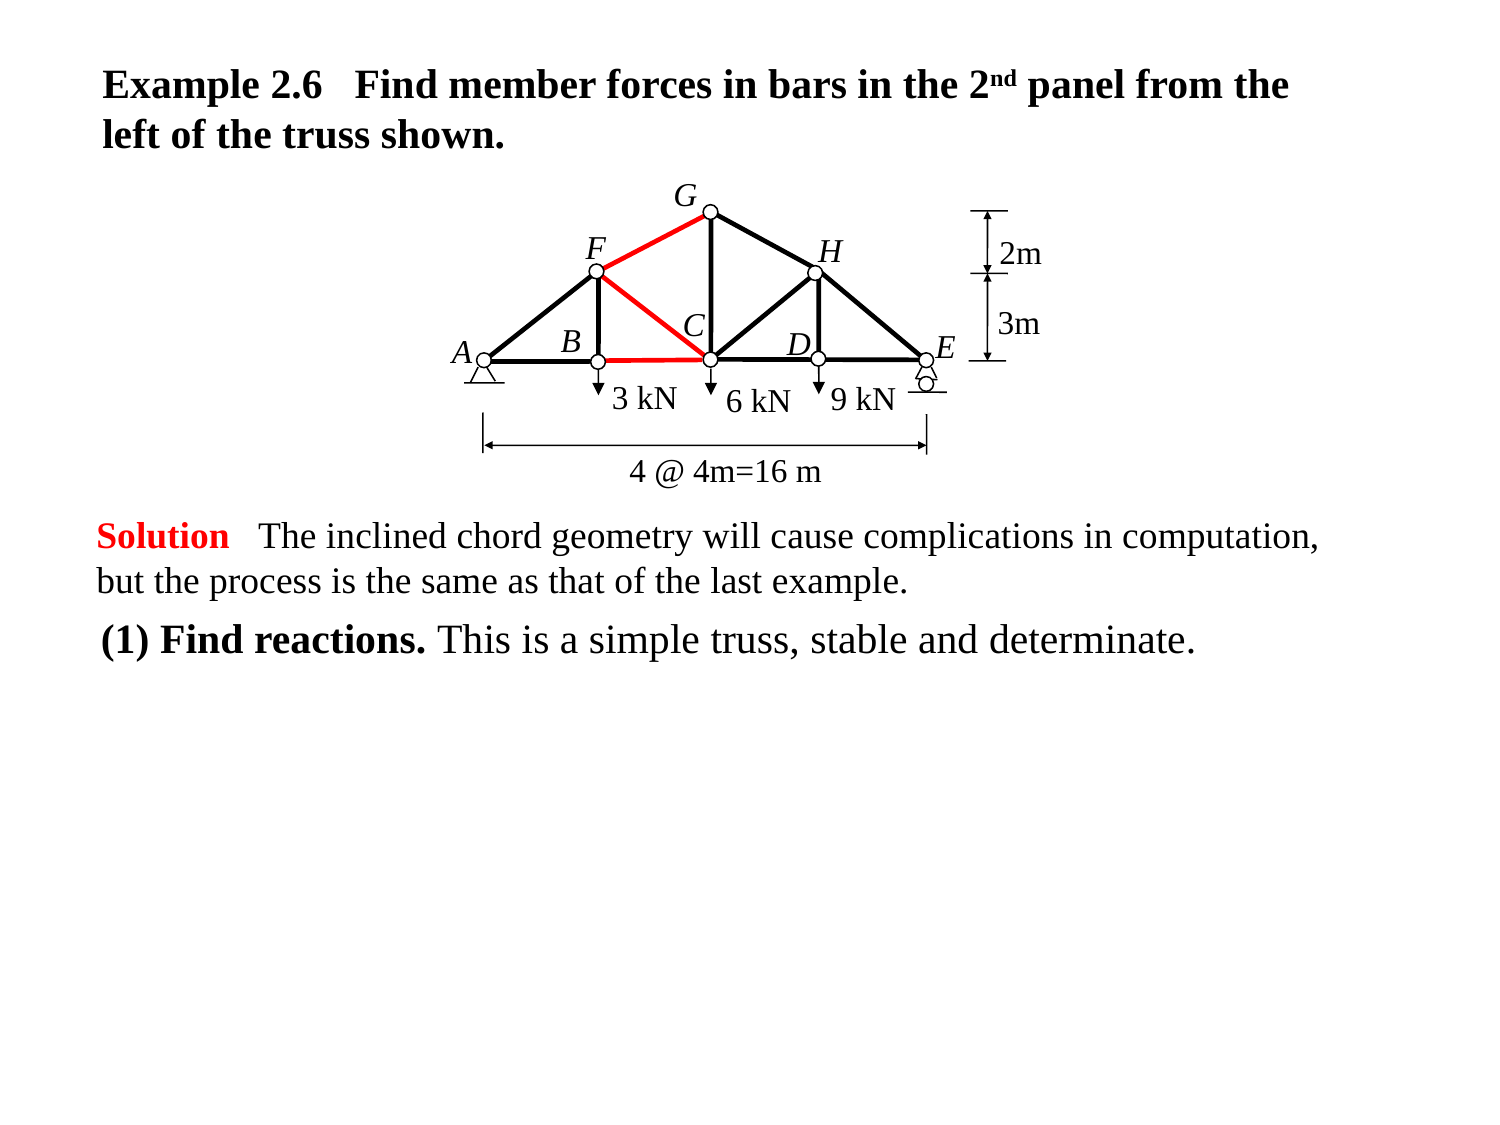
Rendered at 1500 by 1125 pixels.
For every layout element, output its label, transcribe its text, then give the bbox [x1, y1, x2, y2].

text_box C [667, 295, 732, 346]
text_box [865, 441, 927, 450]
text_box 2m [984, 223, 1097, 268]
text_box G [658, 165, 706, 208]
text_box [983, 343, 992, 361]
text_box 4 @ 4m=16 m [614, 441, 865, 490]
text_box H [803, 221, 861, 265]
text_box [983, 274, 992, 293]
text_box [983, 210, 992, 223]
text_box [703, 352, 718, 368]
text_box [918, 356, 933, 368]
text_box [589, 263, 604, 279]
text_box [703, 204, 718, 220]
text_box [807, 265, 823, 281]
text_box Example 2.6 Find member forces in bars in the 2nd panel from the left of the truss shown. [87, 49, 1363, 165]
text_box 9 kN [815, 369, 934, 418]
text_box 6 kN [710, 371, 815, 414]
text_box [984, 268, 991, 274]
text_box B [545, 311, 599, 358]
text_box A [436, 322, 489, 370]
text_box (1) Find reactions. This is a simple truss, stable and determinate. [86, 604, 1399, 670]
text_box 3 kN [596, 368, 713, 424]
text_box 3m [982, 293, 1113, 343]
text_box [590, 354, 606, 370]
text_box D [771, 314, 838, 365]
text_box Solution The inclined chord geometry will cause complications in computation, but the process is the same as that of the last example. [81, 503, 1370, 609]
text_box F [570, 218, 627, 261]
text_box [484, 441, 614, 450]
text_box E [920, 317, 977, 363]
